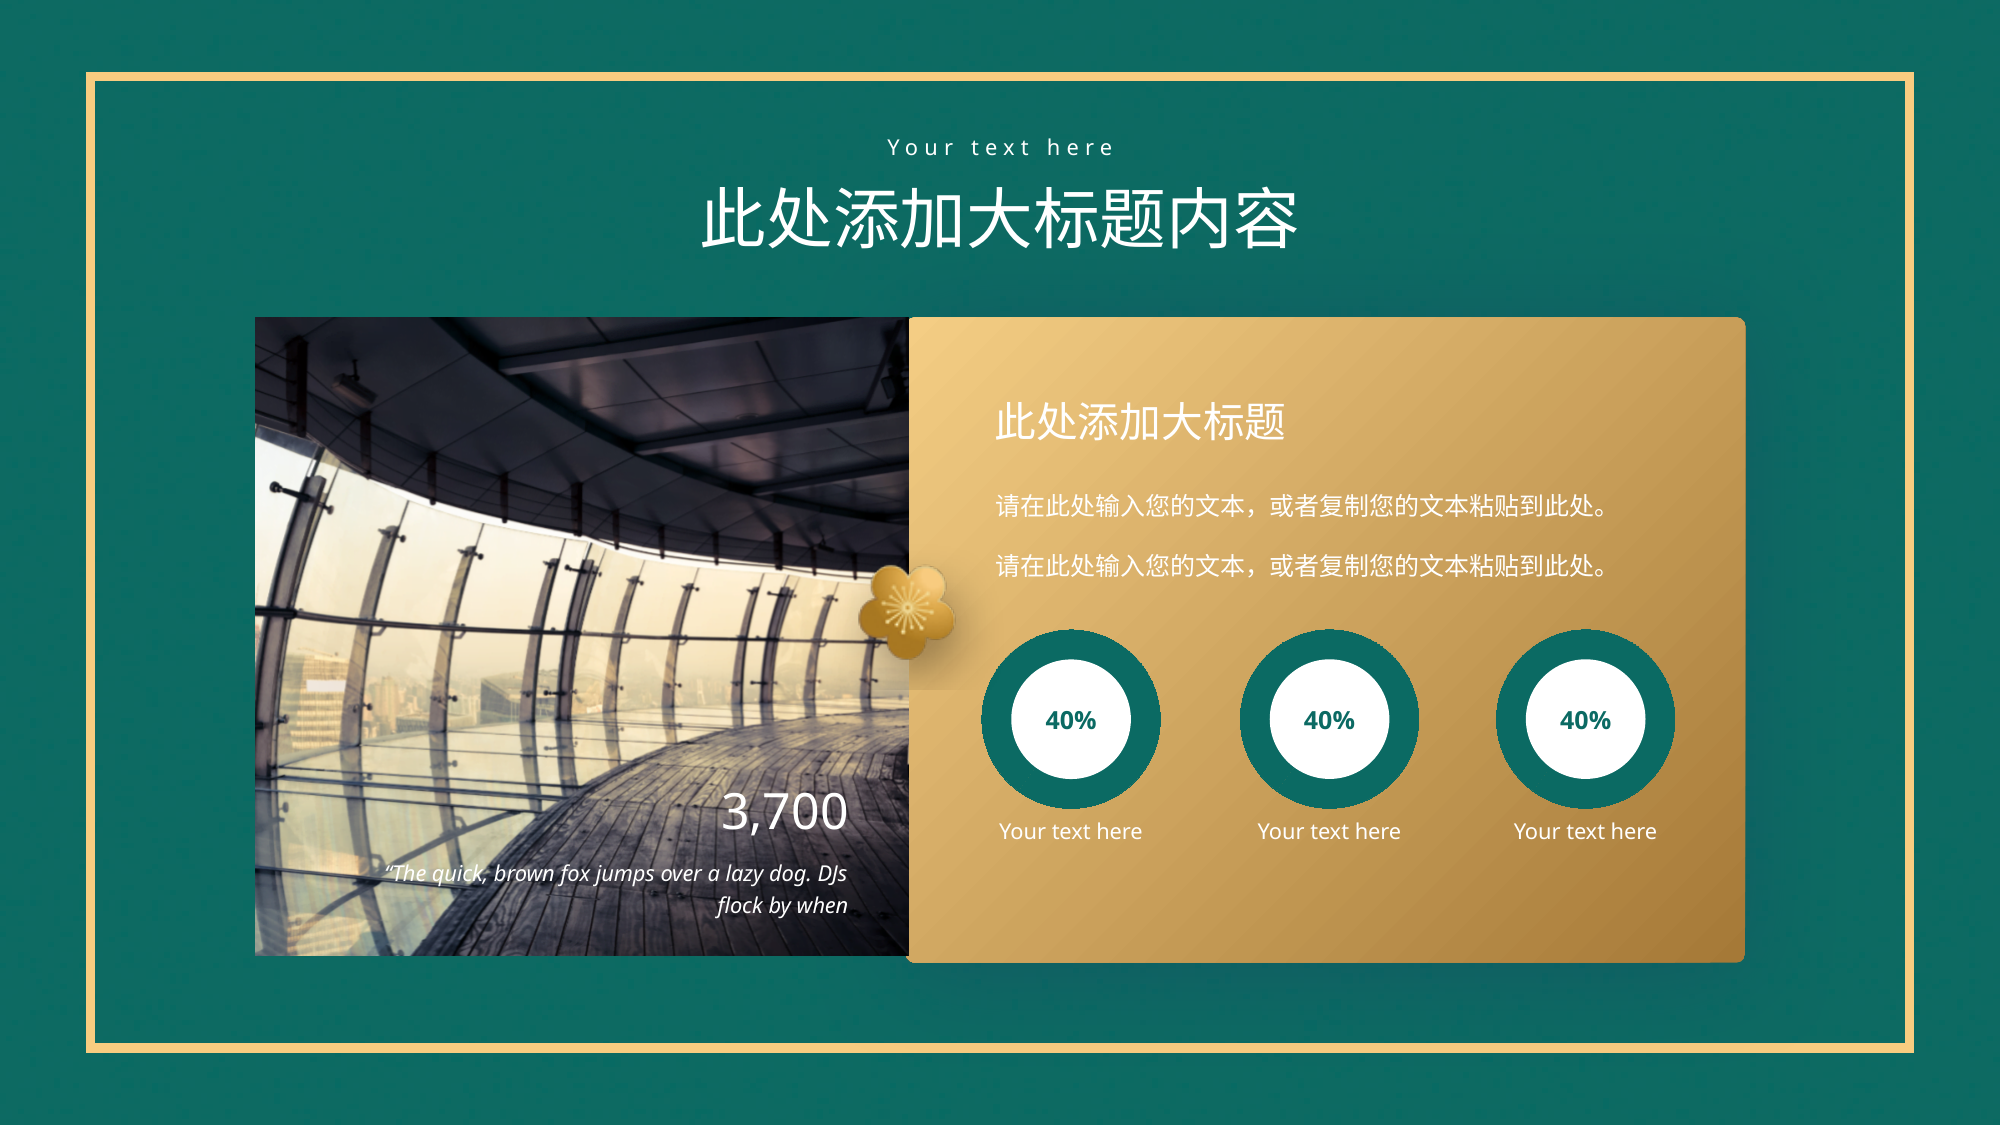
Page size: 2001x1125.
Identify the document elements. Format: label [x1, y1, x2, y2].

text_box [1236, 605, 1423, 850]
text_box [253, 126, 1747, 265]
picture [0, 0, 2000, 1125]
text_box [1492, 605, 1679, 850]
text_box [978, 605, 1164, 850]
